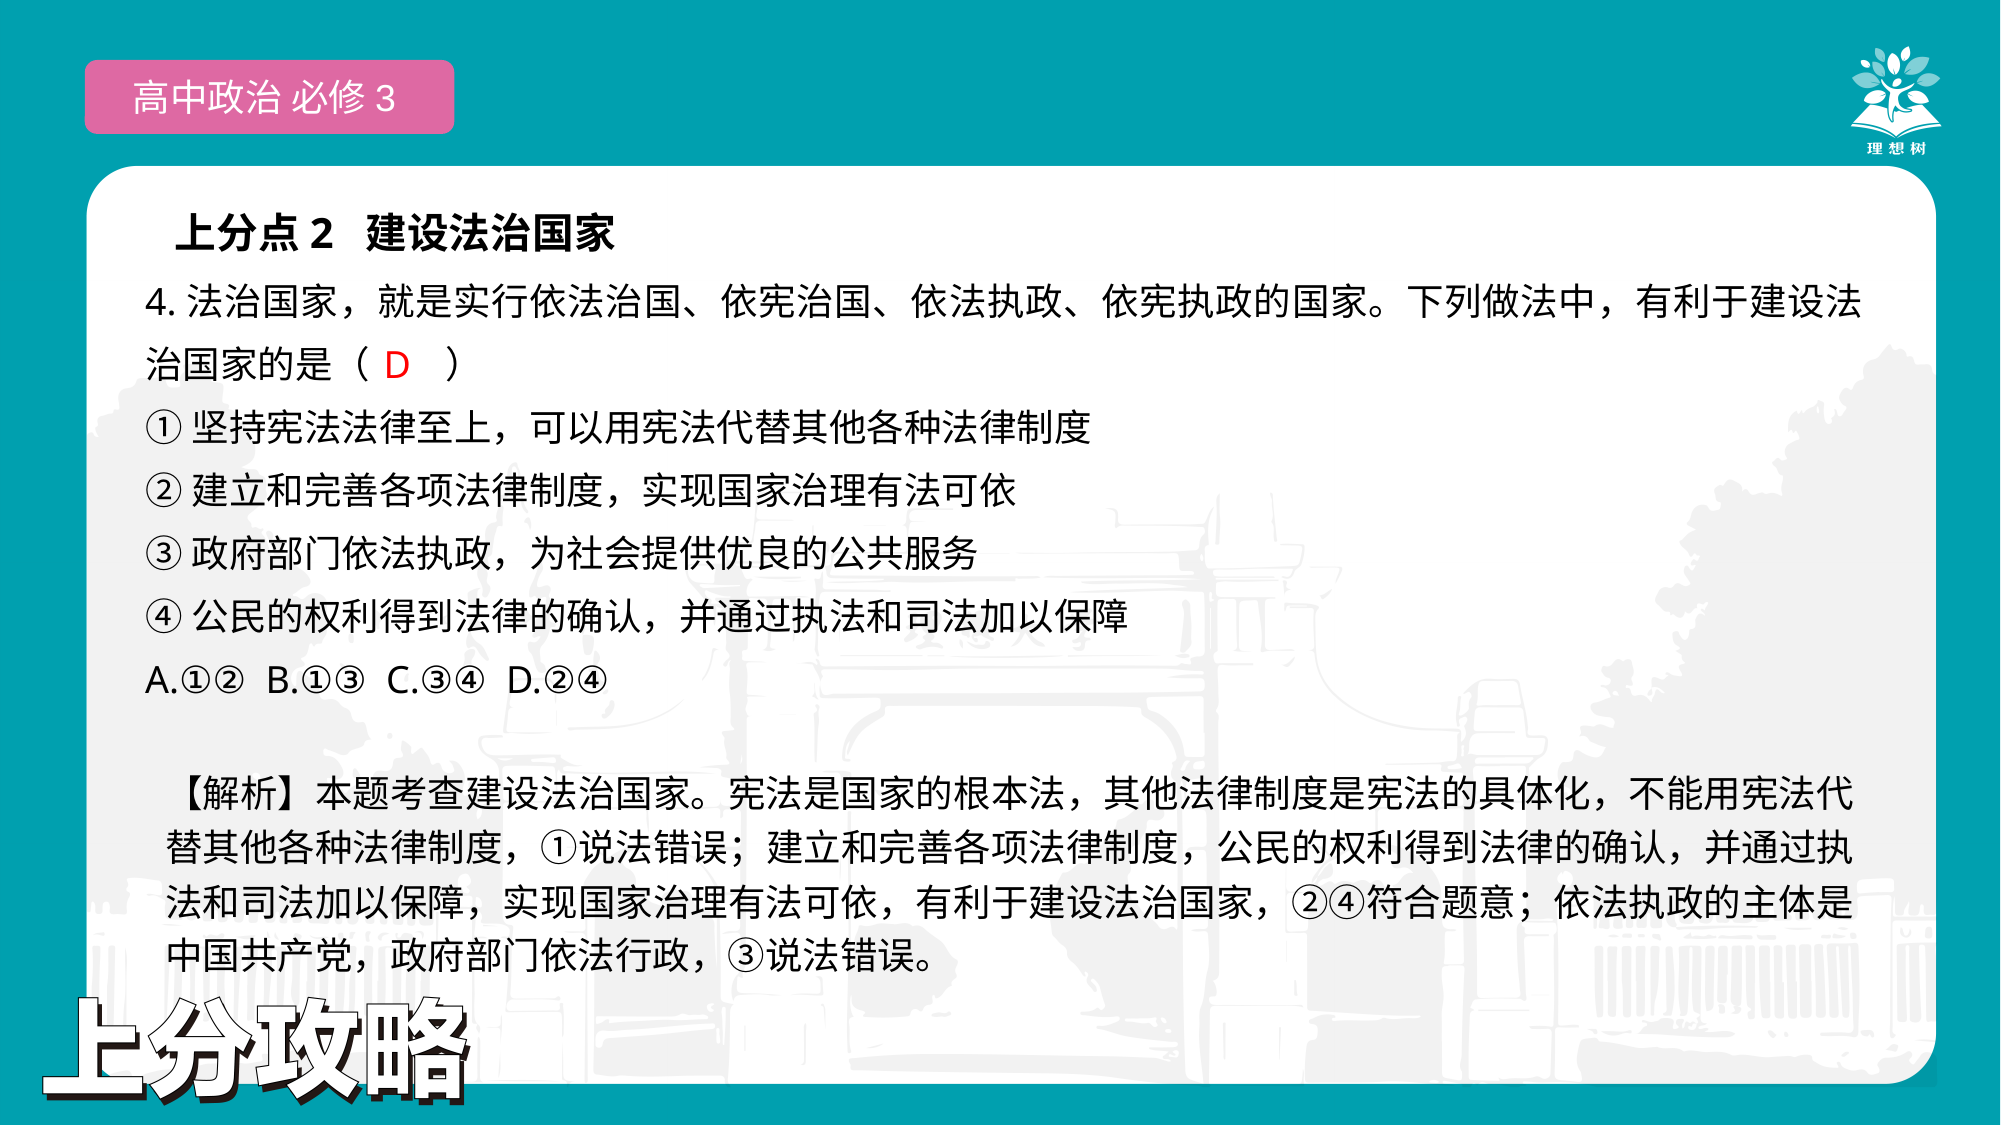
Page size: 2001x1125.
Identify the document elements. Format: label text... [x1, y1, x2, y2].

text_box 4.法治国家，就是实行依法治国、依宪治国、依法执政、依宪执政的国家。下列做法中，有利于建设法治国家的是（ ） ①坚持宪法法律至上，可以用宪法代替其他各种法律制度 ②建立和完善各项法律制度，实现国家治理有法可依 ③政府部门依法执政，为社会提供优良的公共服务 ④公民的权利得到法律的确认，并通过执法和司法加以保障 A.①② B.①③ C.③④ D.②④ [130, 252, 1880, 708]
text_box D [359, 311, 476, 394]
text_box 上分点2 建设法治国家 [159, 199, 1206, 264]
text_box 高中政治 必修3 [83, 58, 456, 135]
text_box 【解析】本题考查建设法治国家。宪法是国家的根本法，其他法律制度是宪法的具体化，不能用宪法代替其他各种法律制度，①说法错误；建立和完善各项法律制度，公民的权利得到法律的确认，并通过执法和司法加以保障，实现国家治理有法可依，有利于建设法治国家，②④符合题意；依法执政的主体是中国共产党，政府部门依法行政，③说法错误。 [150, 754, 1869, 985]
picture [0, 0, 2001, 1125]
